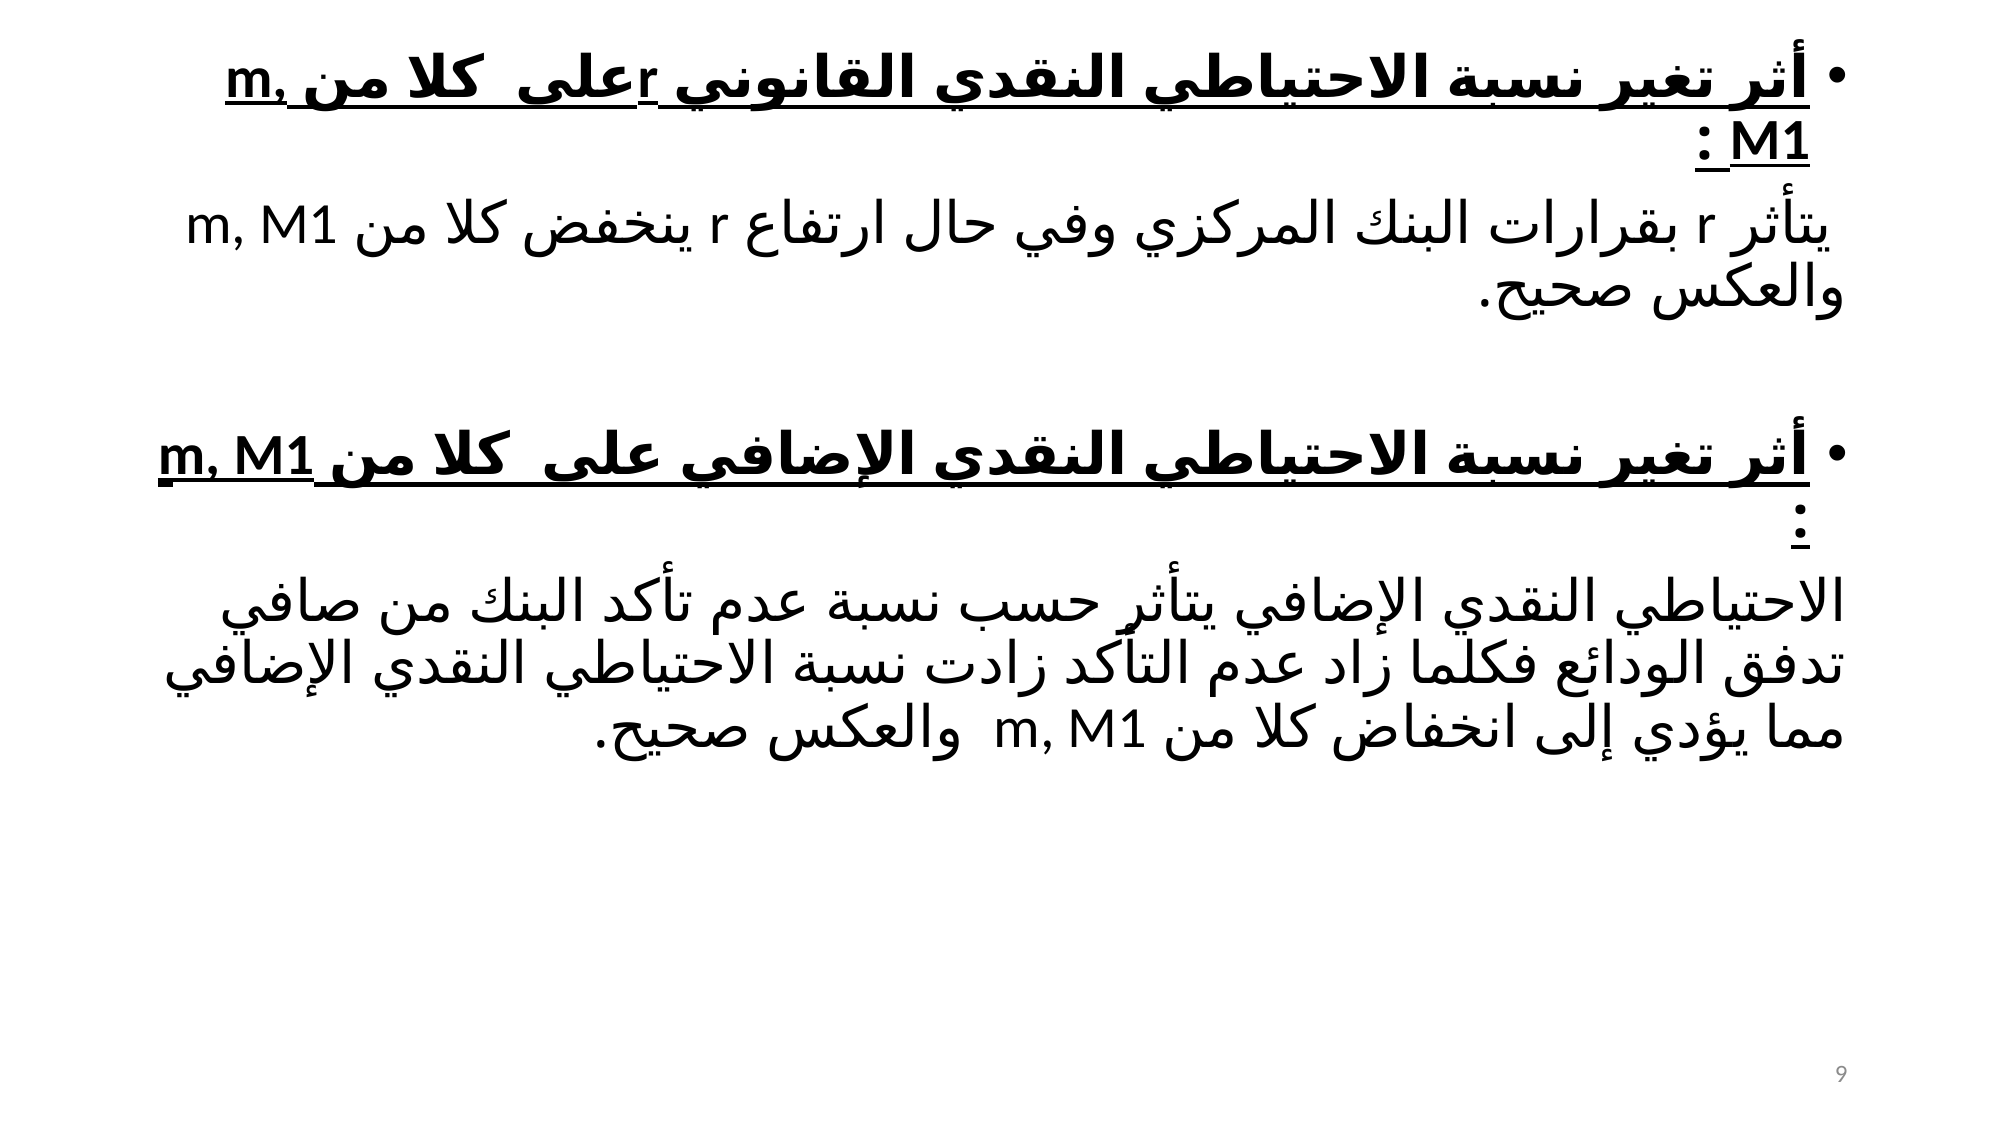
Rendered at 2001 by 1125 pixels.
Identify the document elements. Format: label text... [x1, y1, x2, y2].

list أثر تغير نسبة الاحتياطي النقدي القانوني rعلى كلا من m, M1 : يتأثر r بقرارات البنك المركزي وفي حال ارتفاع r ينخفض كلا من m, M1 والعكس صحيح. أثر تغير نسبة الاحتياطي النقدي الإضافي على كلا من m, M1 : الاحتياطي النقدي الإضافي يتأثر حسب نسبة عدم تأكد البنك من صافي تدفق الودائع فكلما زاد عدم التأكد زادت نسبة الاحتياطي النقدي الإضافي مما يؤدي إلى انخفاض كلا من m, M1 والعكس صحيح. [137, 39, 1863, 1014]
slide_number 9 [1412, 1042, 1863, 1103]
